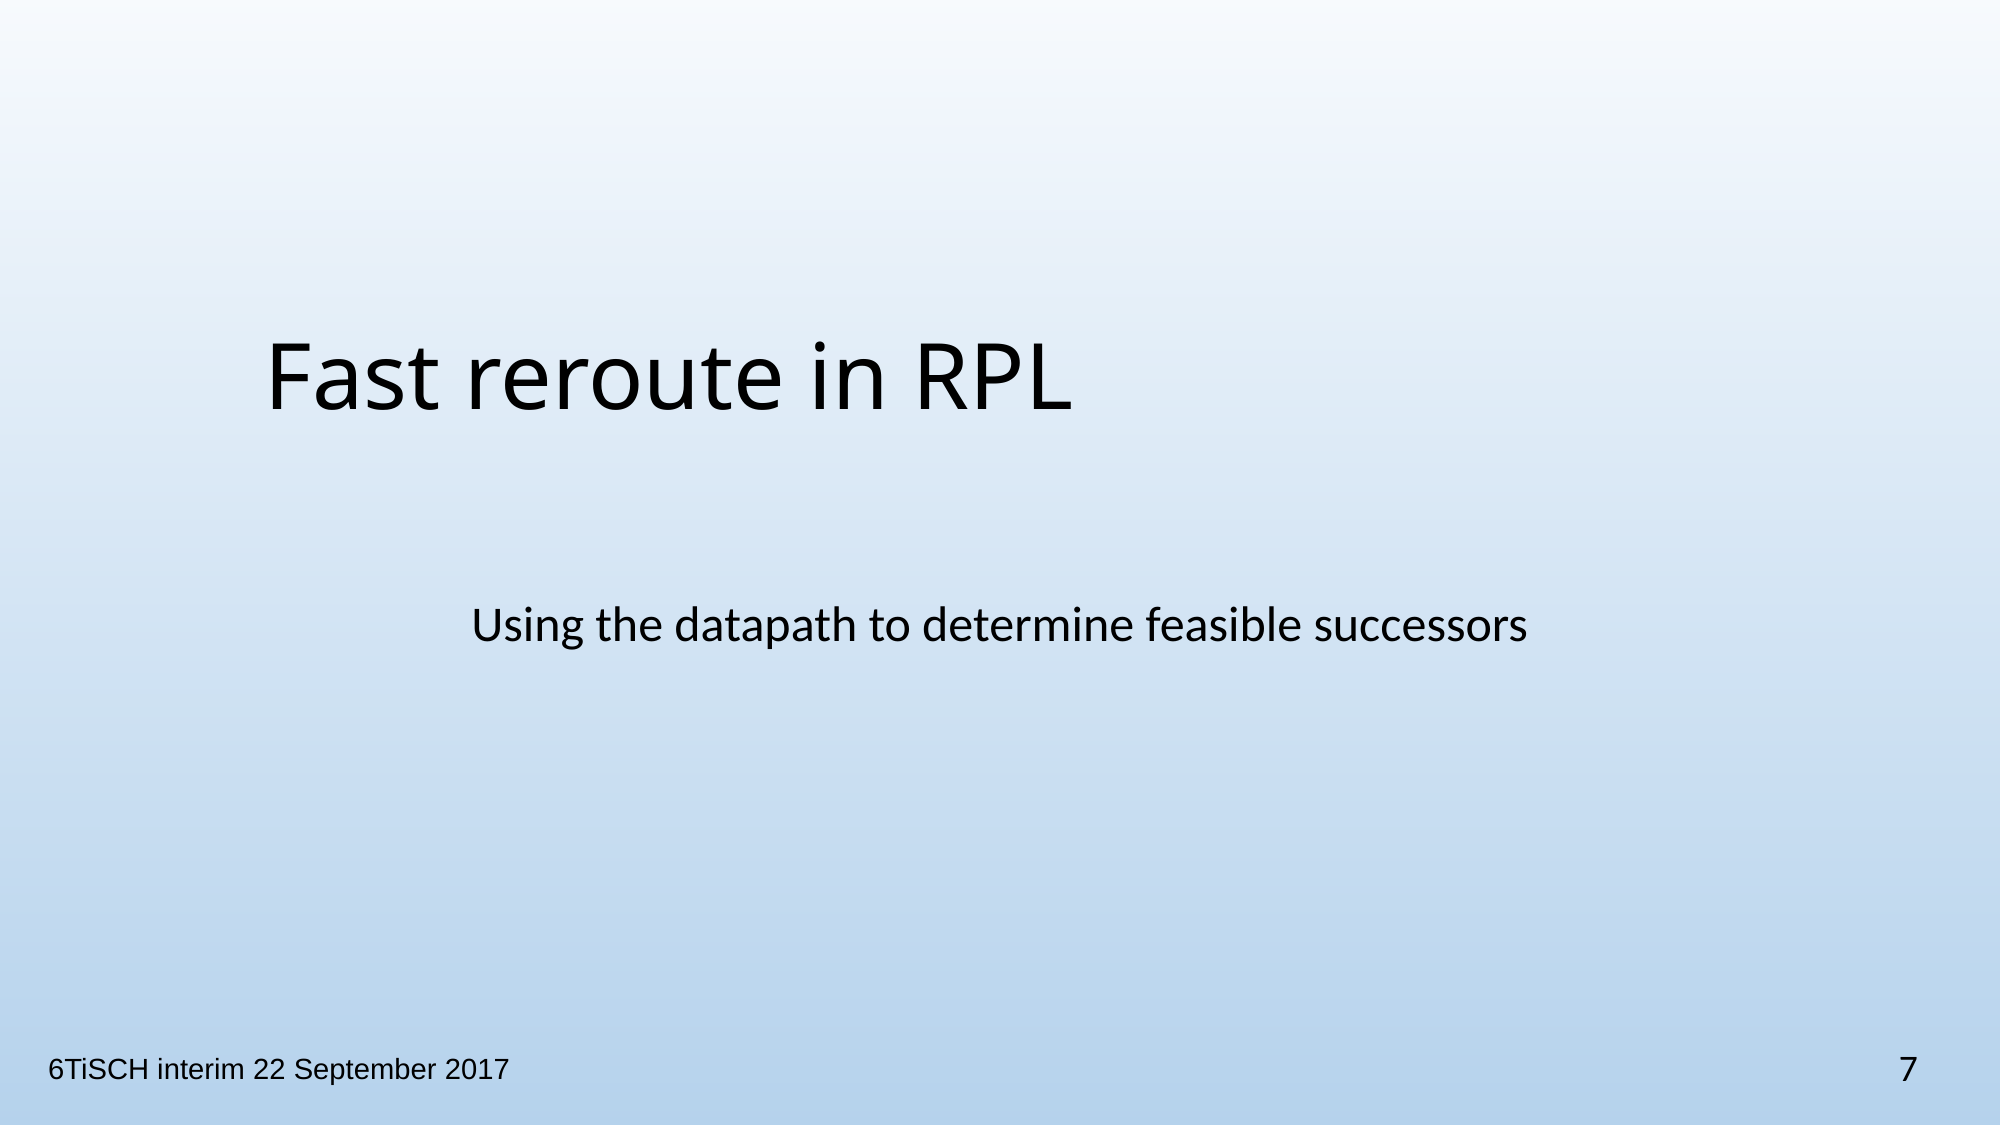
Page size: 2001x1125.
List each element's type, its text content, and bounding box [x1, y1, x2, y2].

title Fast reroute in RPL [249, 184, 1750, 576]
slide_number 7 [1482, 1036, 1933, 1097]
subtitle Using the datapath to determine feasible successors [249, 590, 1750, 863]
